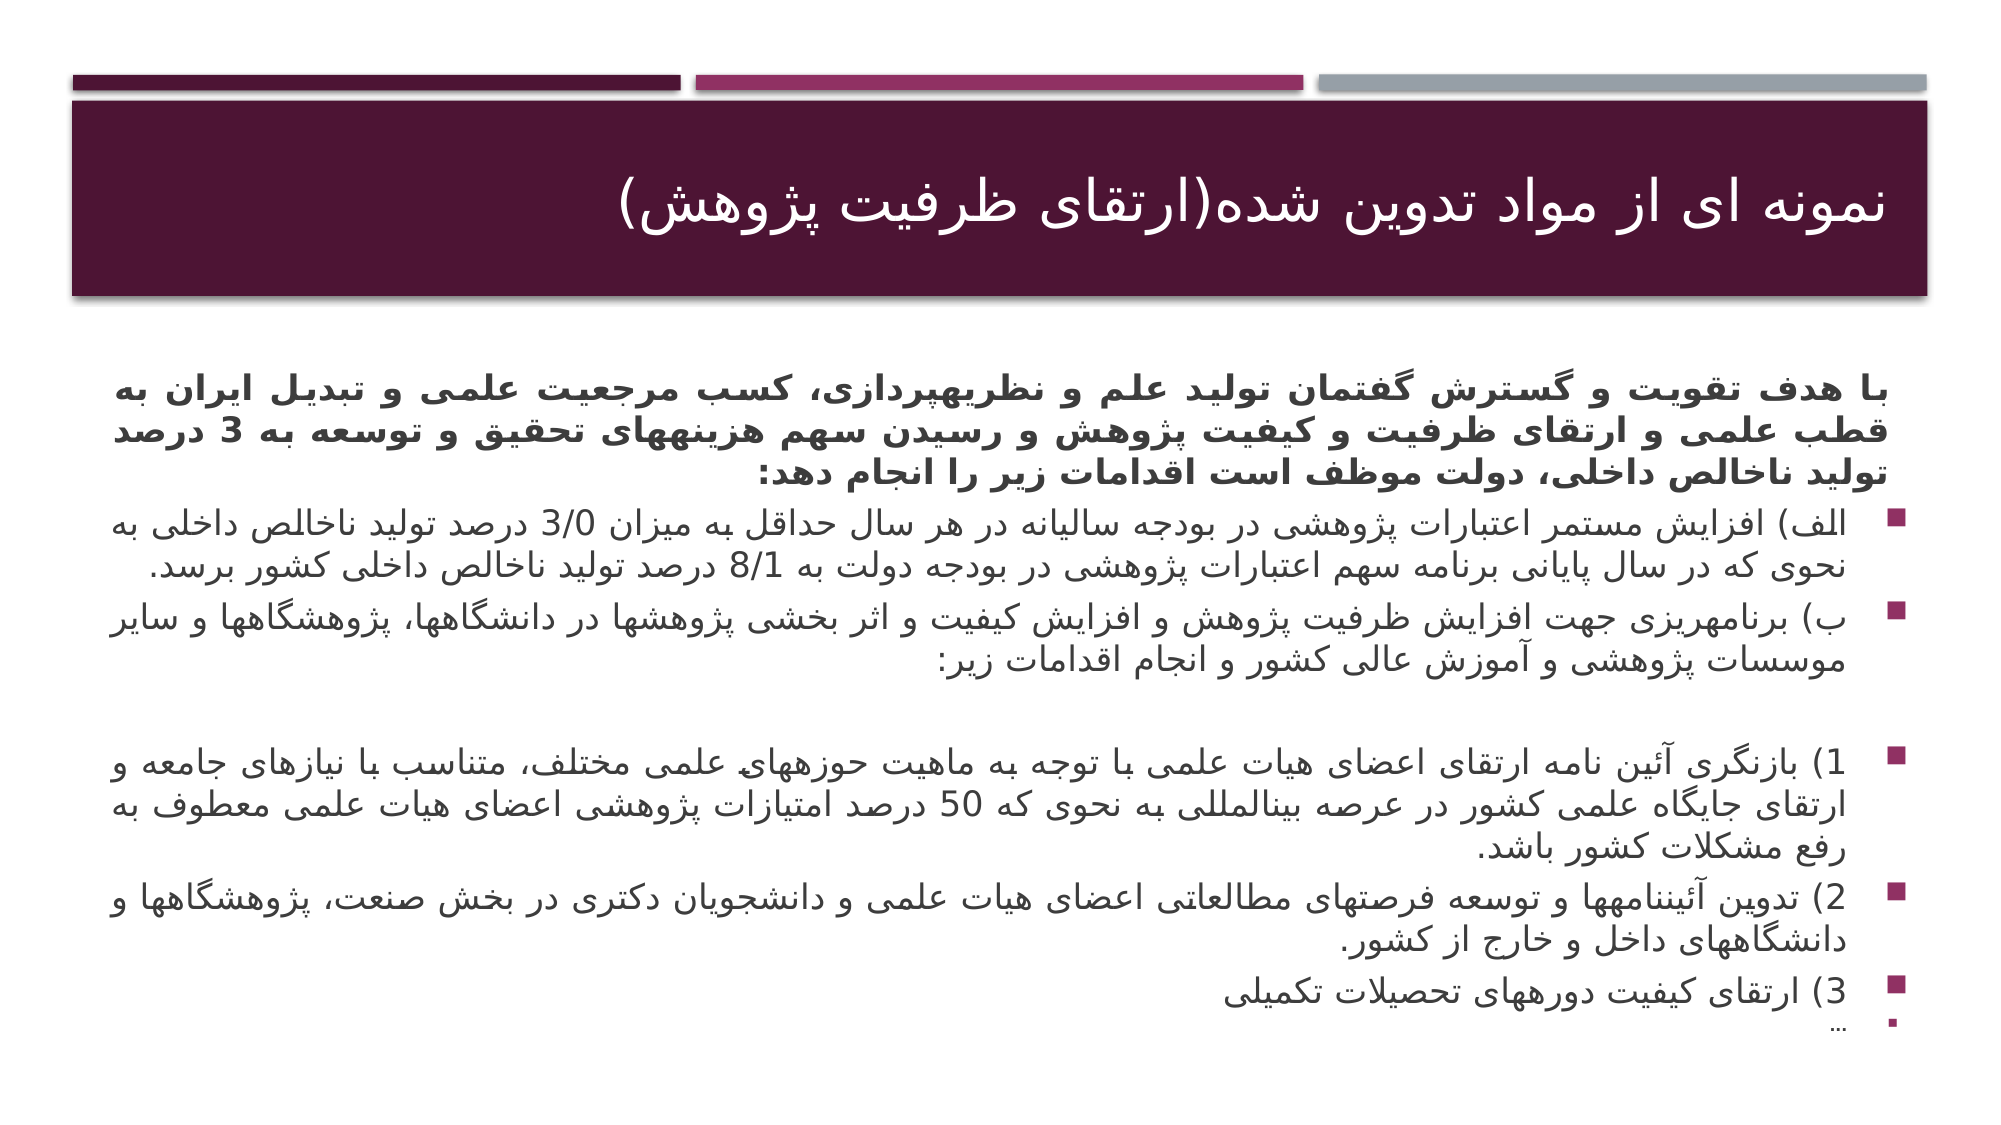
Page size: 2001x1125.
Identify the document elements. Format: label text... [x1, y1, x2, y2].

title نمونه ای از مواد تدوین شده(ارتقای ظرفیت پژوهش) [95, 115, 1905, 282]
list با هدف تقویت و گسترش گفتمان تولید علم و نظریه­پردازی، کسب مرجعیت علمی و تبدیل ایران به قطب علمی و ارتقای ظرفیت و کیفیت پژوهش و رسیدن سهم هزینه­های تحقیق و توسعه به 3 درصد تولید ناخالص داخلی، دولت موظف است اقدامات زیر را انجام دهد: الف) افزایش مستمر اعتبارات پژوهشی در بودجه سالیانه در هر سال حداقل به میزان 3/0 درصد تولید ناخالص داخلی به نحوی که در سال پایانی برنامه سهم اعتبارات پژوهشی در بودجه دولت به 8/1 درصد تولید ناخالص داخلی کشور برسد. ب) برنامه­ریزی جهت افزایش ظرفیت پژوهش و افزایش کیفیت و اثر بخشی پژوهش­ها در دانشگاه­ها، پژوهشگاه­ها و سایر موسسات پژوهشی و آموزش عالی کشور و انجام اقدامات زیر: 1) بازنگری آئین نامه ارتقای اعضای هیات علمی با توجه به ماهیت حوزه­های علمی مختلف، متناسب با نیازهای جامعه و ارتقای جایگاه علمی کشور در عرصه بین­المللی به نحوی که 50 درصد امتیازات پژوهشی اعضای هیات علمی معطوف به رفع مشکلات کشور باشد. 2) تدوین آئین­نامه­ها و توسعه فرصت­های مطالعاتی اعضای هیات علمی و دانشجویان دکتری در بخش صنعت، پژوهشگاه­ها و دانشگاه­های داخل و خارج از کشور. 3) ارتقای کیفیت دوره­های تحصیلات تکمیلی ... [95, 357, 1905, 1061]
